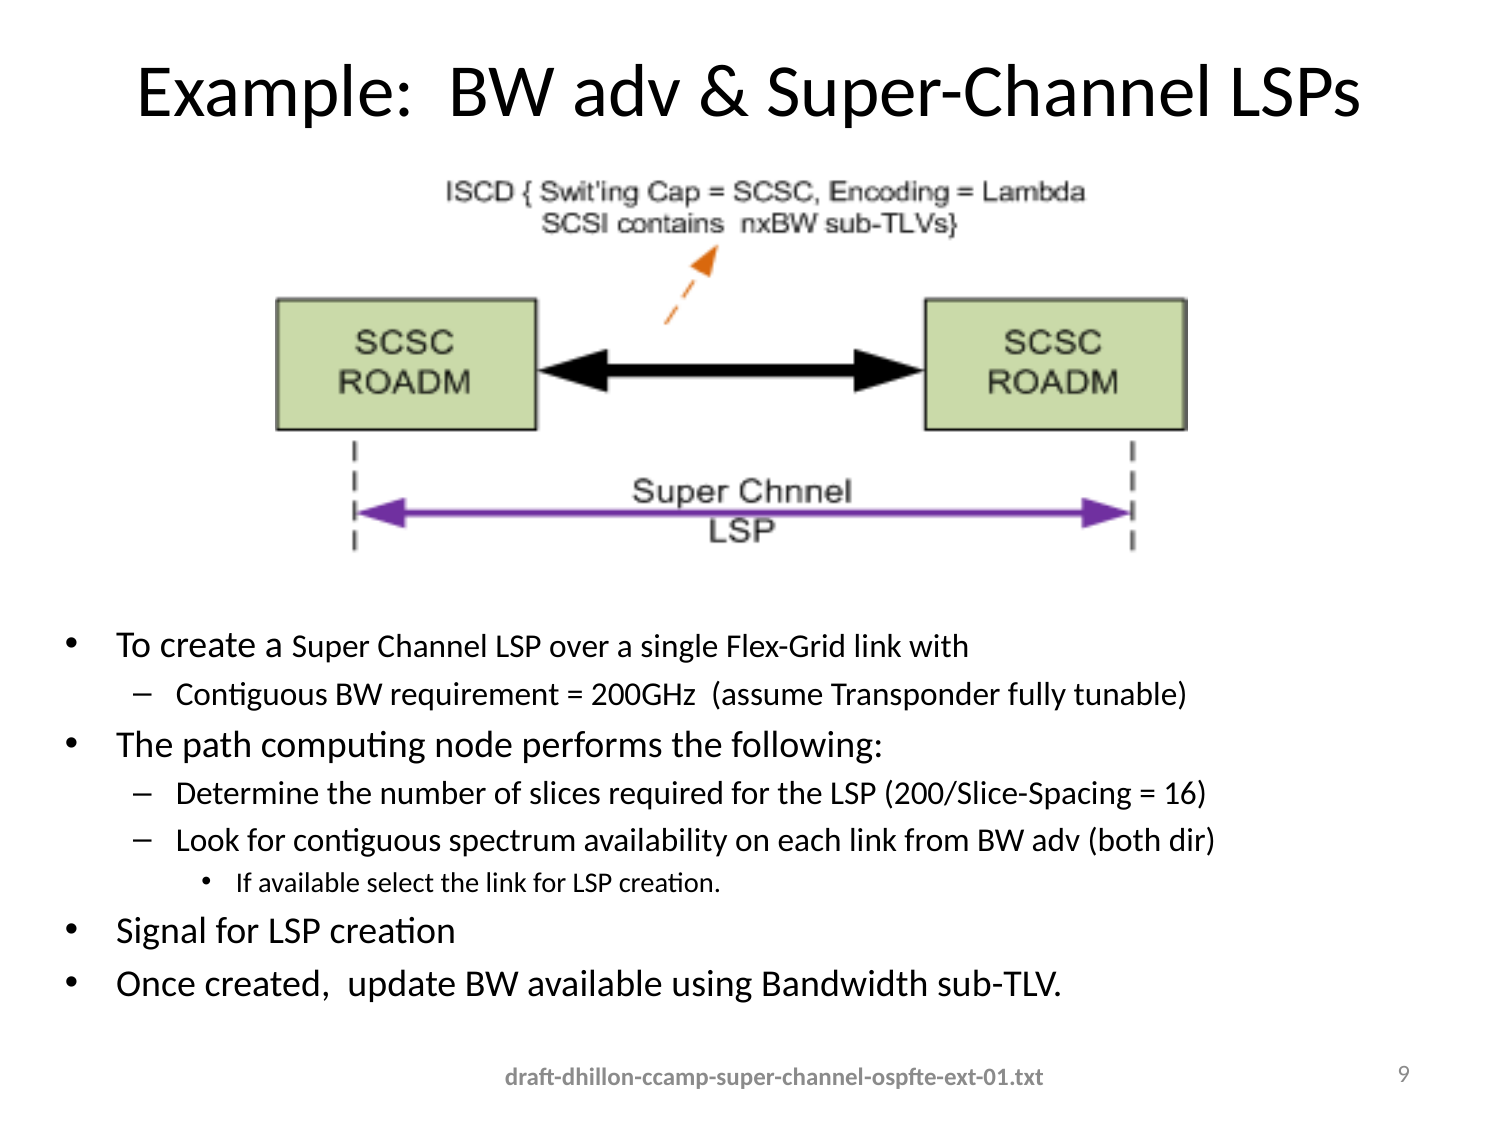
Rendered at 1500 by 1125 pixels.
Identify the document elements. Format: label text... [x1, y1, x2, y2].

slide_number 9 [1074, 1042, 1425, 1103]
picture [274, 174, 1188, 563]
footer draft-dhillon-ccamp-super-channel-ospfte-ext-01.txt [437, 1050, 1113, 1100]
title Example: BW adv & Super-Channel LSPs [50, 9, 1450, 163]
text_box To create a Super Channel LSP over a single Flex-Grid link with Contiguous BW requirement = 200GHz (assume Transponder fully tunable) The path computing node performs the following: Determine the number of slices required for the LSP (200/Slice-Spacing = 16) Look for contiguous spectrum availability on each link from BW adv (both dir) If available select the link for LSP creation. Signal for LSP creation Once created, update BW available using Bandwidth sub-TLV. [50, 612, 1425, 1013]
